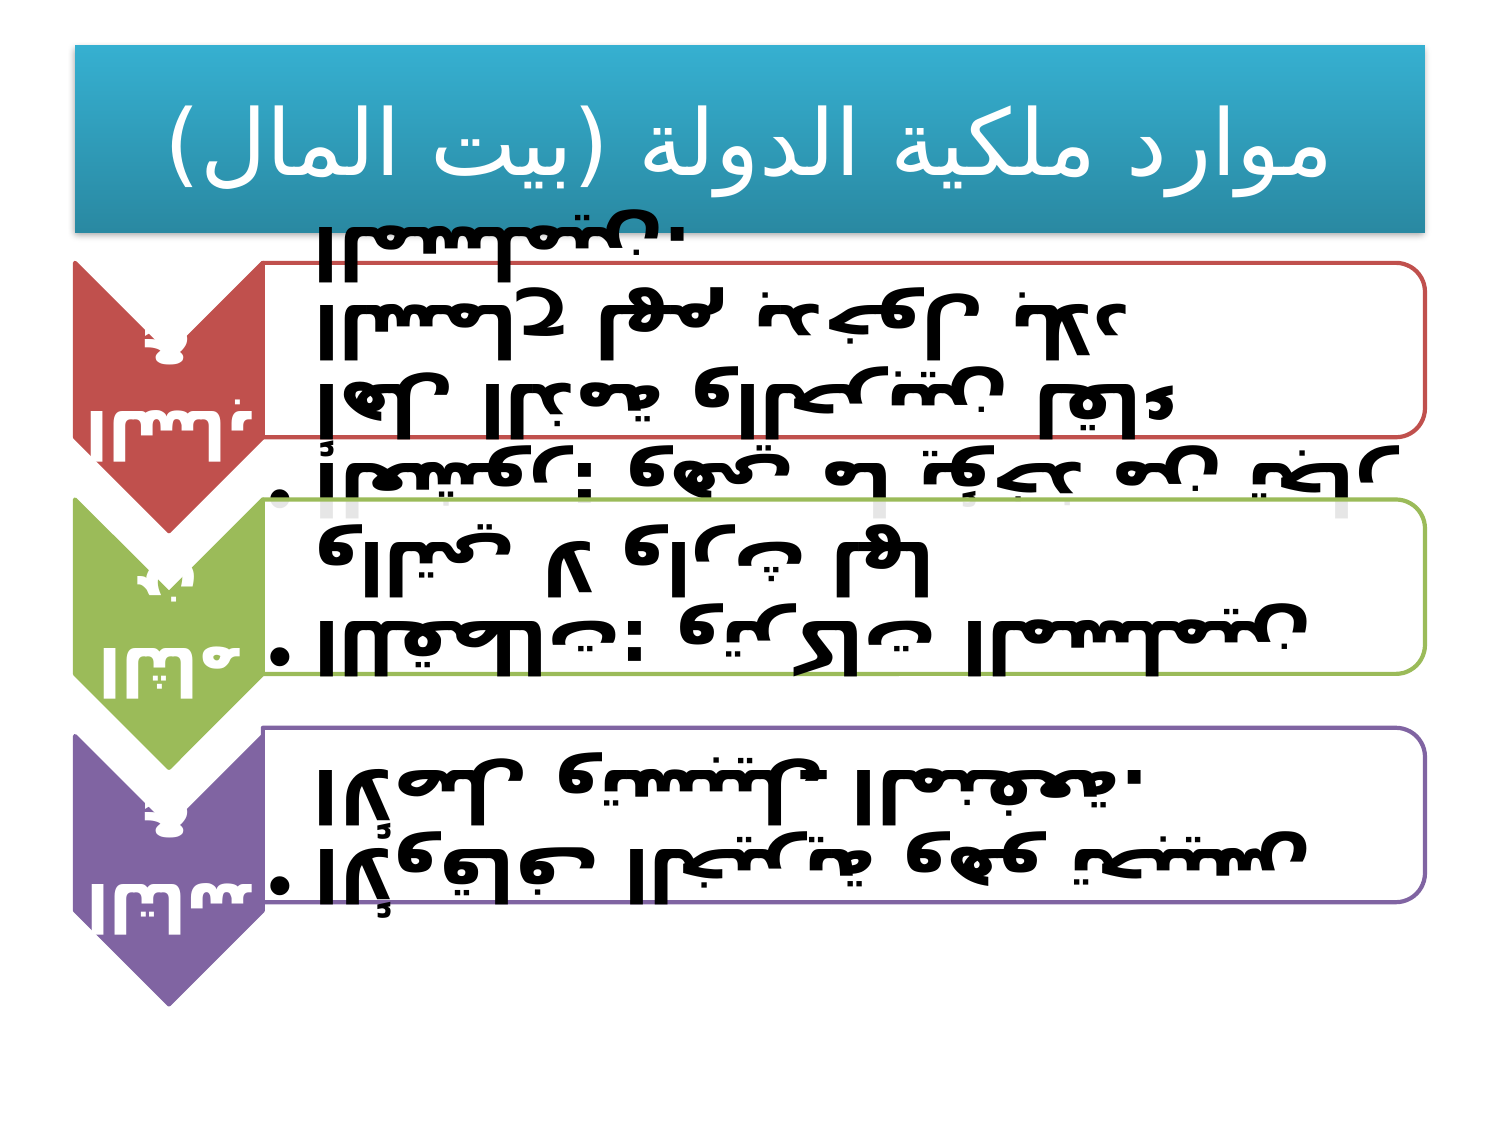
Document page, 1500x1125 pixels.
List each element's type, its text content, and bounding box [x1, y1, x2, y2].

title موارد ملكية الدولة (بيت المال) [75, 45, 1425, 233]
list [74, 262, 1426, 1006]
